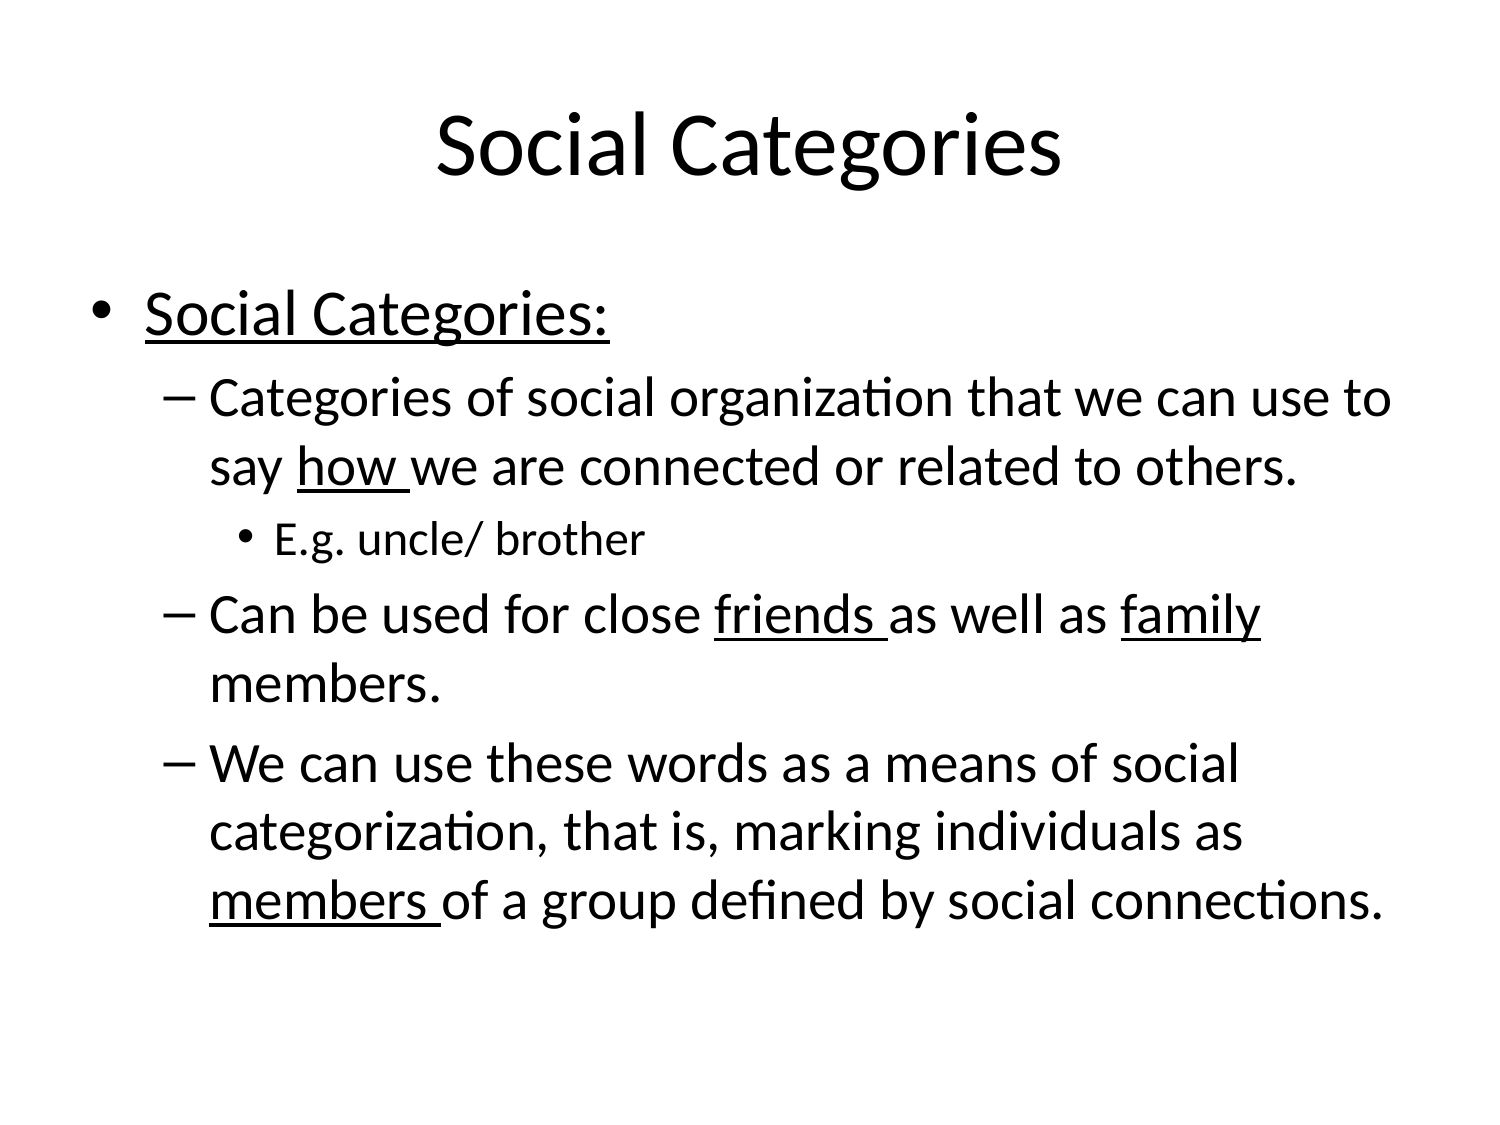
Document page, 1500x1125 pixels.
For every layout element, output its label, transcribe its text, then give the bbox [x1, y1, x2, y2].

list Social Categories: Categories of social organization that we can use to say how we are connected or related to others. E.g. uncle/ brother Can be used for close friends as well as family members. We can use these words as a means of social categorization, that is, marking individuals as members of a group defined by social connections. [75, 262, 1425, 1005]
title Social Categories [75, 45, 1425, 233]
